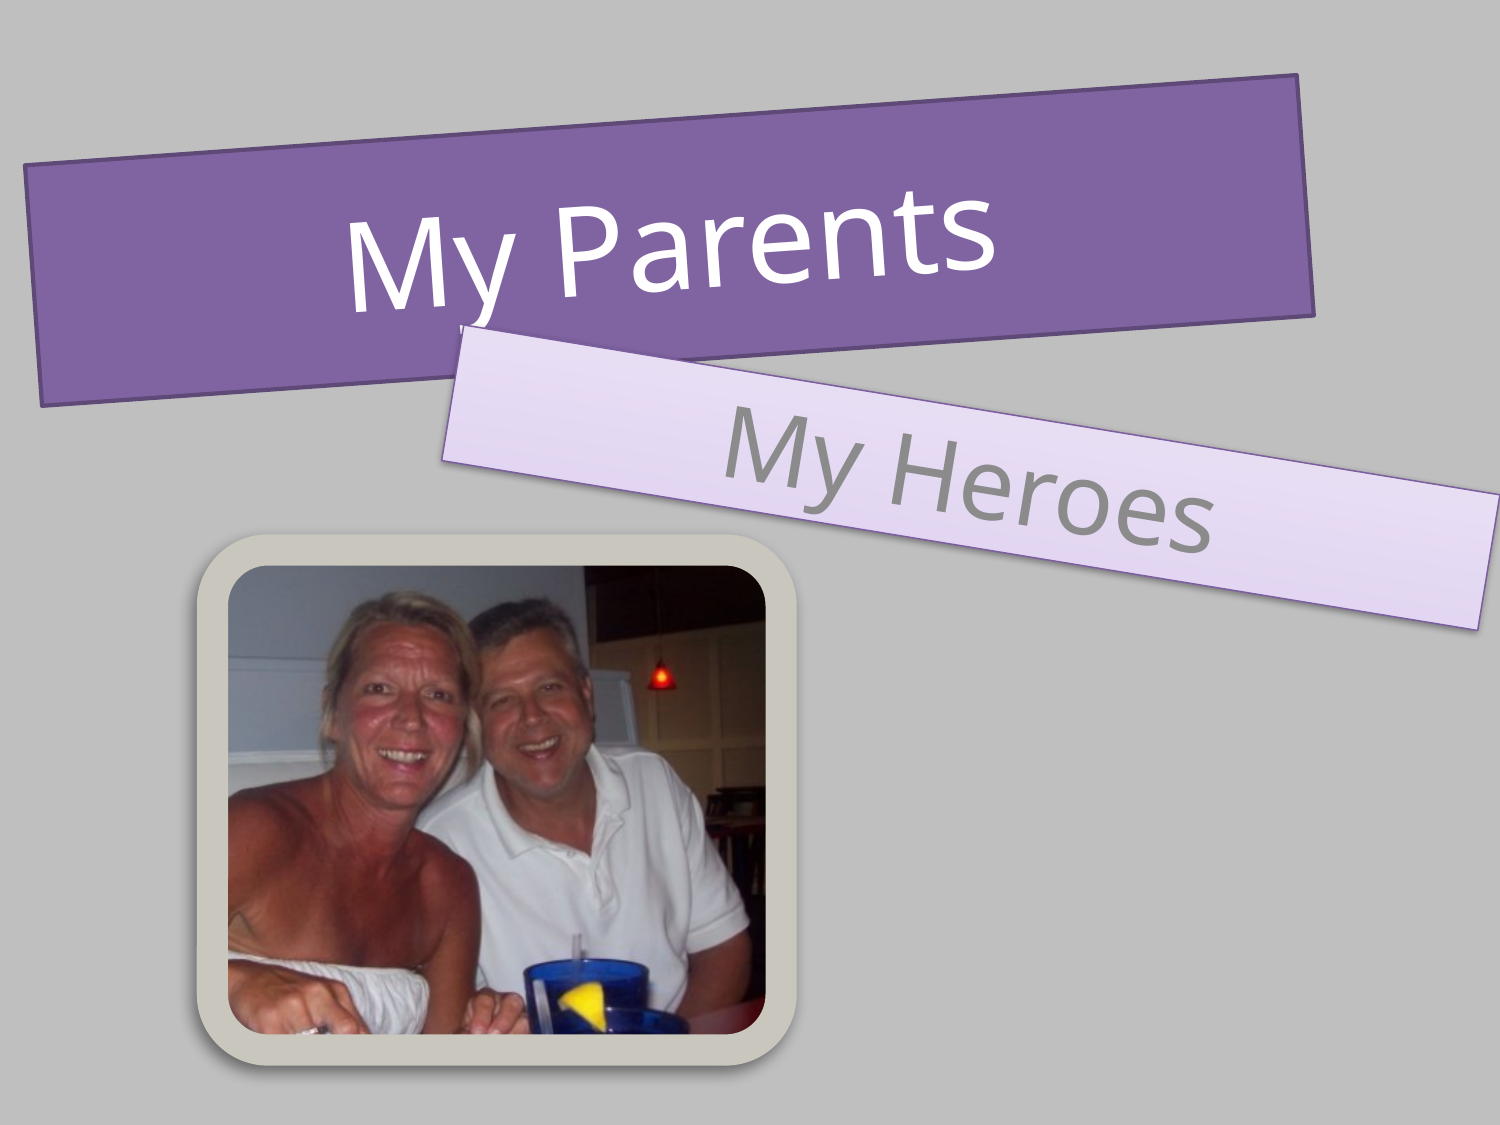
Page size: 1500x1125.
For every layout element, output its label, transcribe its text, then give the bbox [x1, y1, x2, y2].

title My Parents [22, 72, 1316, 408]
picture [212, 549, 782, 1051]
subtitle My Heroes [440, 324, 1500, 632]
